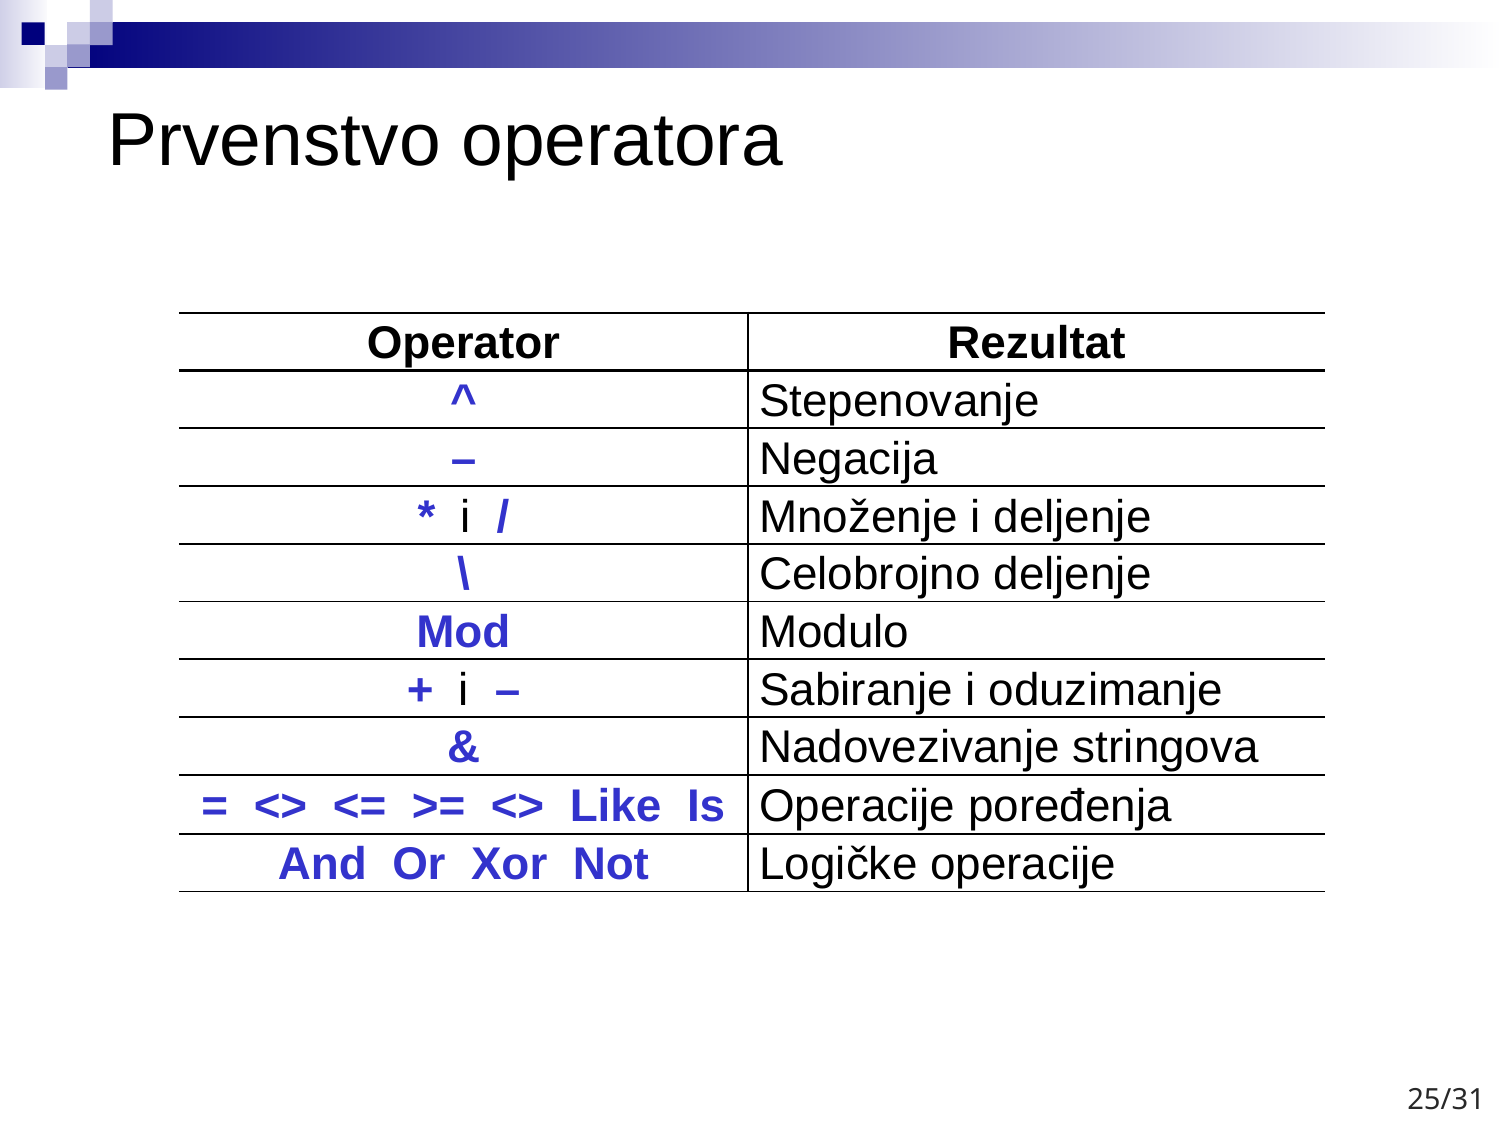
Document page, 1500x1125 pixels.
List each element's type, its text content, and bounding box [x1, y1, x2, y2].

table_header Operator [179, 314, 747, 369]
table_cell Mod [179, 602, 747, 658]
table_header Rezultat [749, 314, 1325, 369]
table_cell And Or Xor Not [179, 835, 747, 891]
table_cell Množenje i deljenje [749, 487, 1325, 543]
table_cell = <> <= >= <> Like Is [179, 776, 747, 833]
title Prvenstvo operatora [92, 75, 821, 197]
table_cell – [179, 429, 747, 485]
table_cell Celobrojno deljenje [749, 545, 1325, 601]
table_cell Stepenovanje [749, 372, 1325, 427]
table_cell Sabiranje i oduzimanje [749, 660, 1325, 716]
table_cell Modulo [749, 602, 1325, 658]
table_cell Logičke operacije [749, 835, 1325, 891]
table_cell * i / [179, 487, 747, 543]
table_cell & [179, 718, 747, 774]
table_cell Operacije poređenja [749, 776, 1325, 833]
table_cell + i – [179, 660, 747, 716]
table_cell Nadovezivanje stringova [749, 718, 1325, 774]
table_cell Negacija [749, 429, 1325, 485]
text_box 25/31 [1374, 1072, 1500, 1123]
table_cell \ [179, 545, 747, 601]
table_cell ^ [179, 372, 747, 427]
